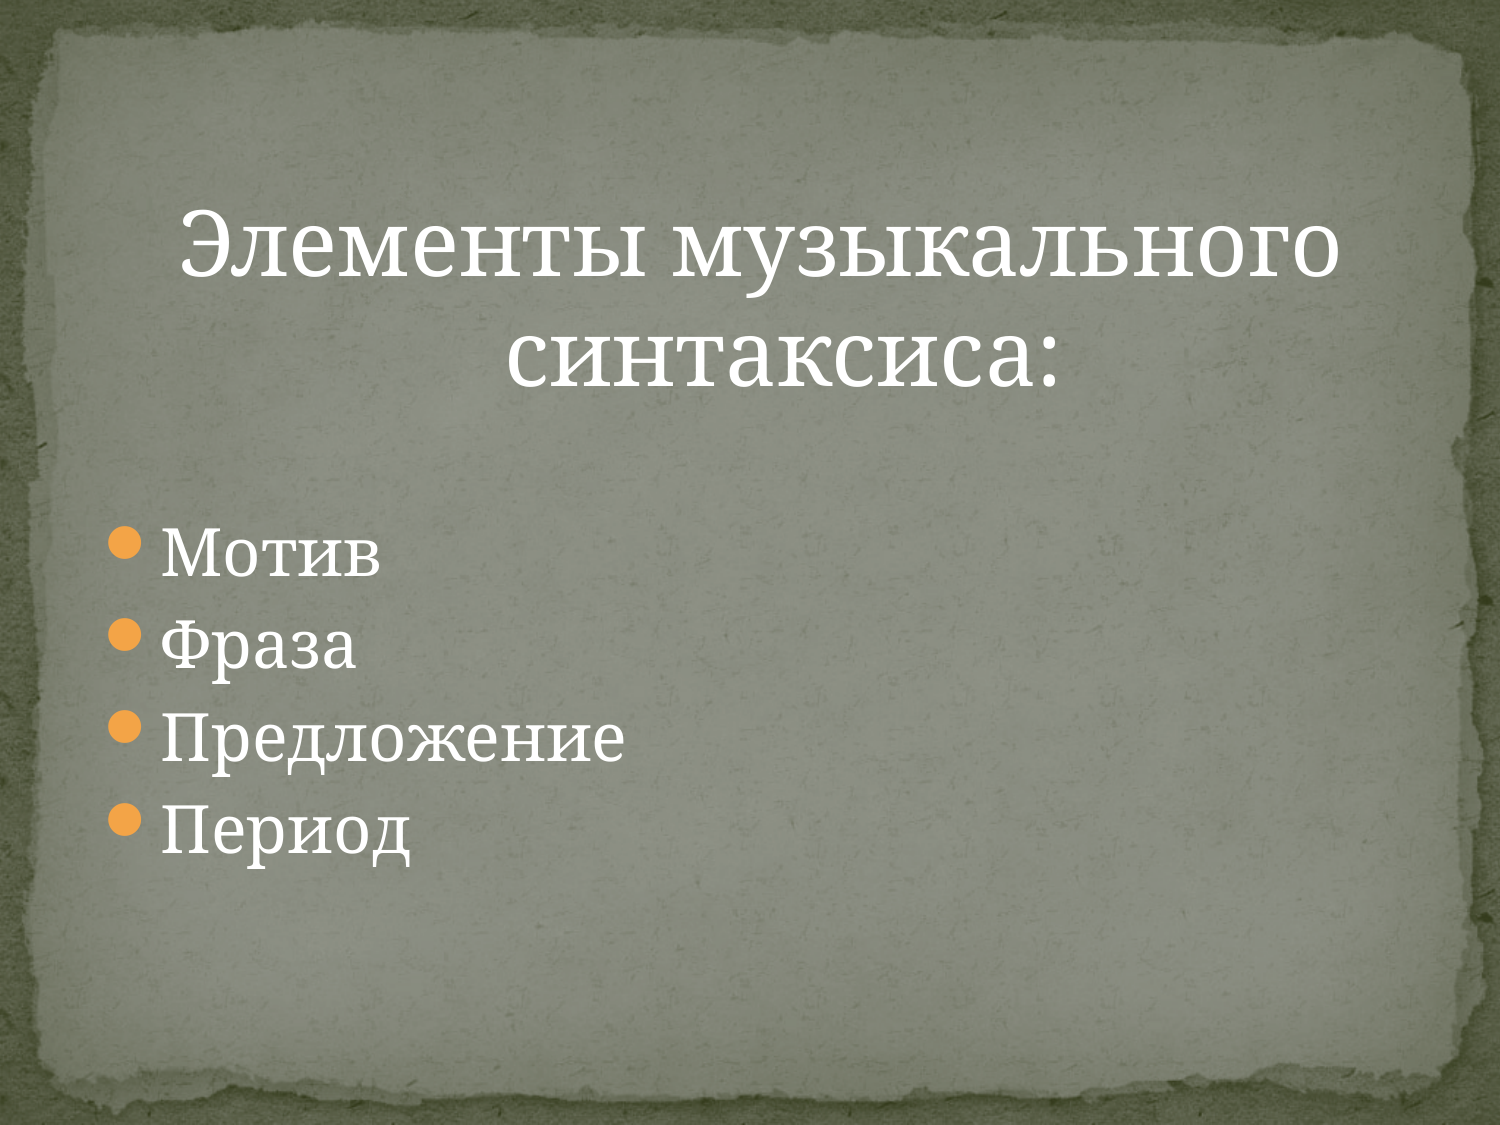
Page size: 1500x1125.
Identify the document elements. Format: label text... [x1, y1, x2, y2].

list Элементы музыкального синтаксиса: Мотив Фраза Предложение Период [88, 54, 1436, 1001]
